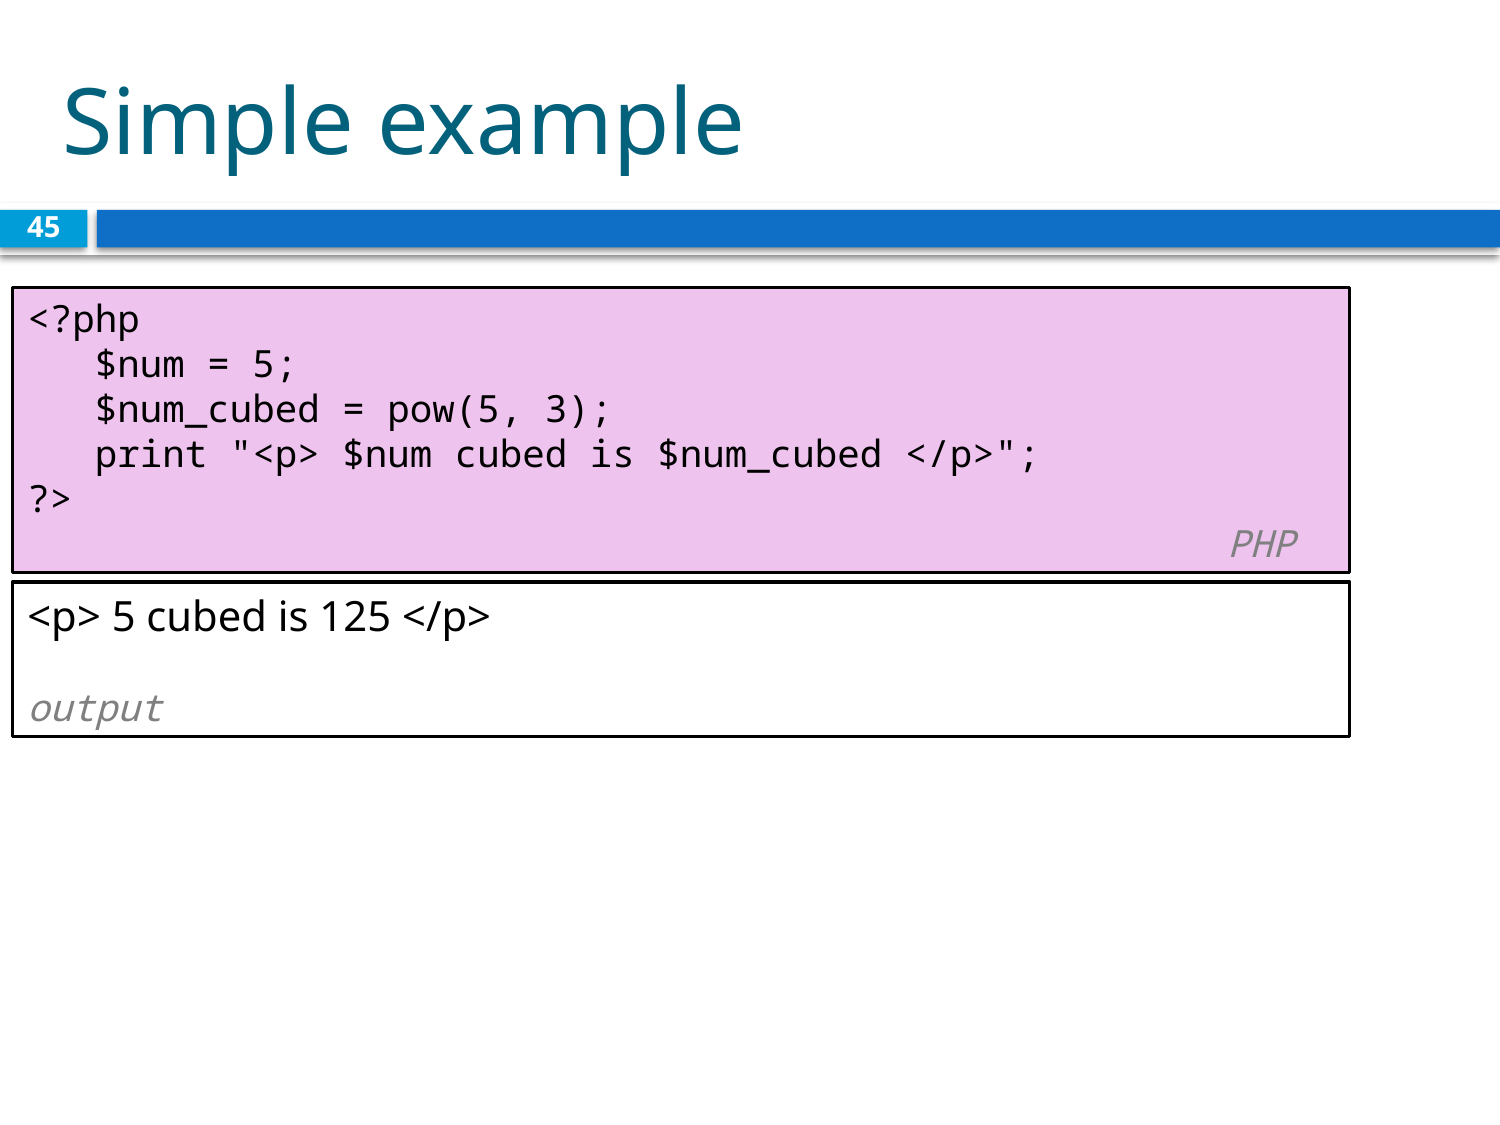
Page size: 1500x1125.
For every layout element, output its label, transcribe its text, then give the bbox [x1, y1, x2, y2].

text_box <?php $num = 5; $num_cubed = pow(5, 3); print "<p> $num cubed is $num_cubed </p>"; ?> PHP [12, 287, 1350, 573]
text_box <p> 5 cubed is 125 </p> output [12, 581, 1350, 737]
slide_number 45 [0, 208, 88, 249]
title Simple example [0, 36, 1463, 200]
